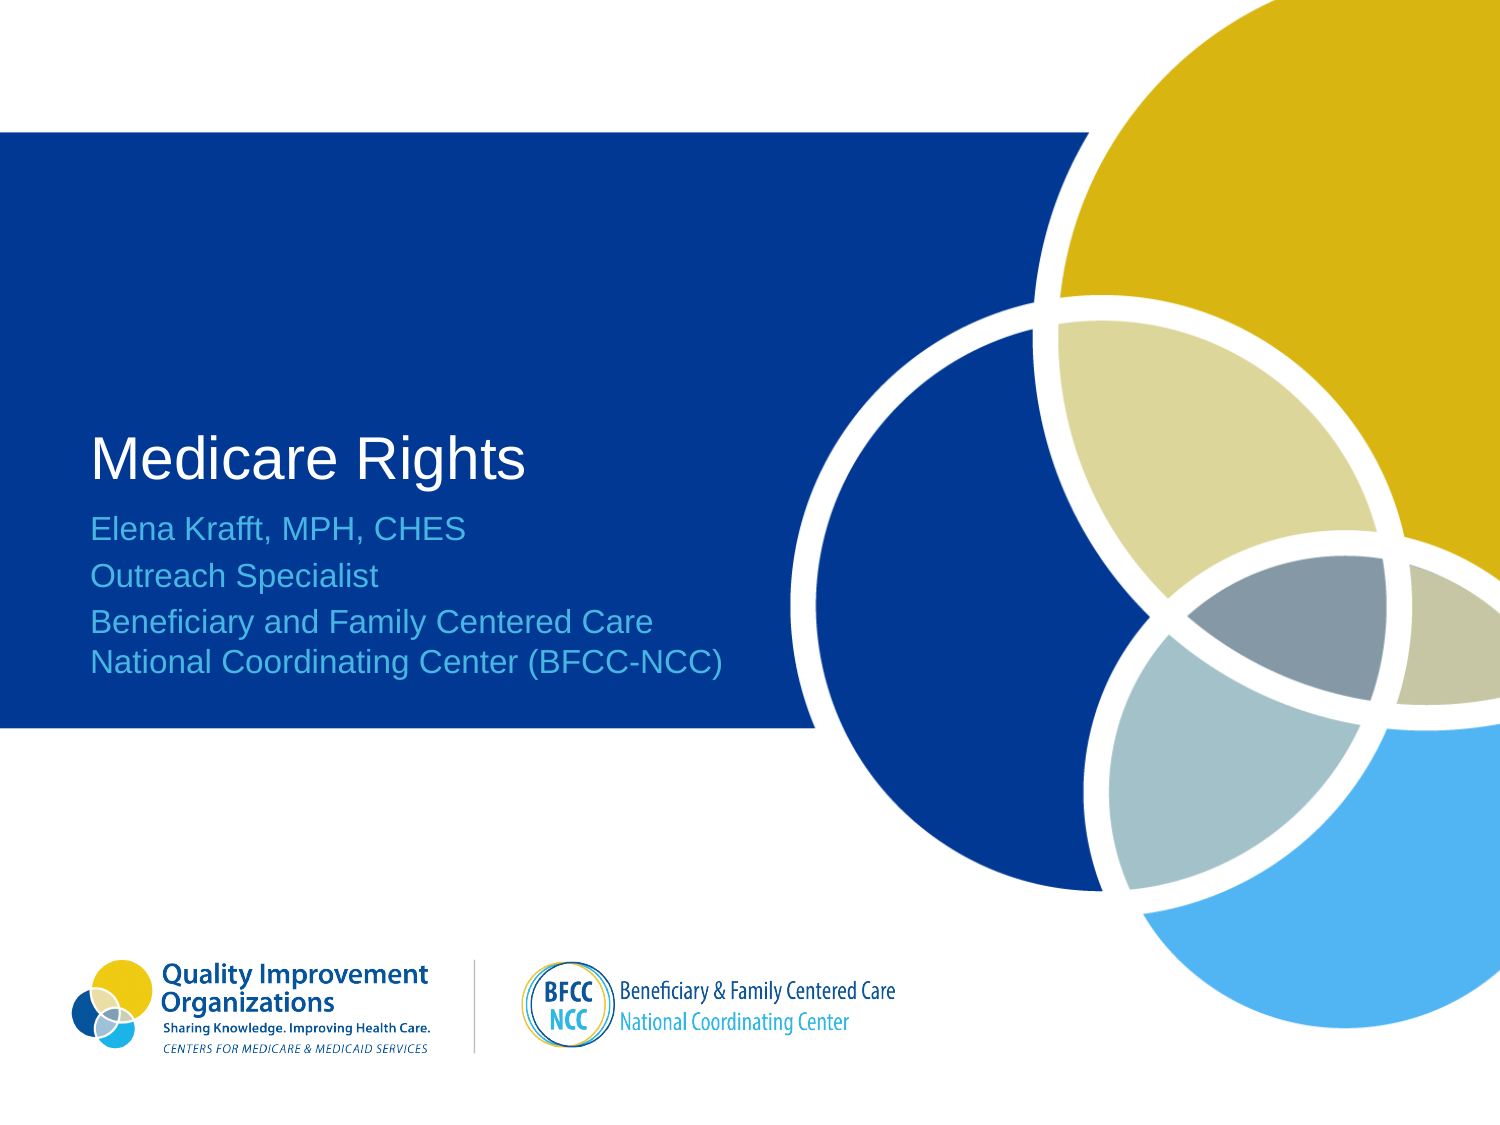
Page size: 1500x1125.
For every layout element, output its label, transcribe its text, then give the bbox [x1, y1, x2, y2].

picture [0, 0, 1500, 1125]
subtitle Elena Krafft, MPH, CHES Outreach Specialist Beneficiary and Family Centered Care National Coordinating Center (BFCC-NCC) [75, 500, 763, 613]
title Medicare Rights [75, 262, 788, 500]
